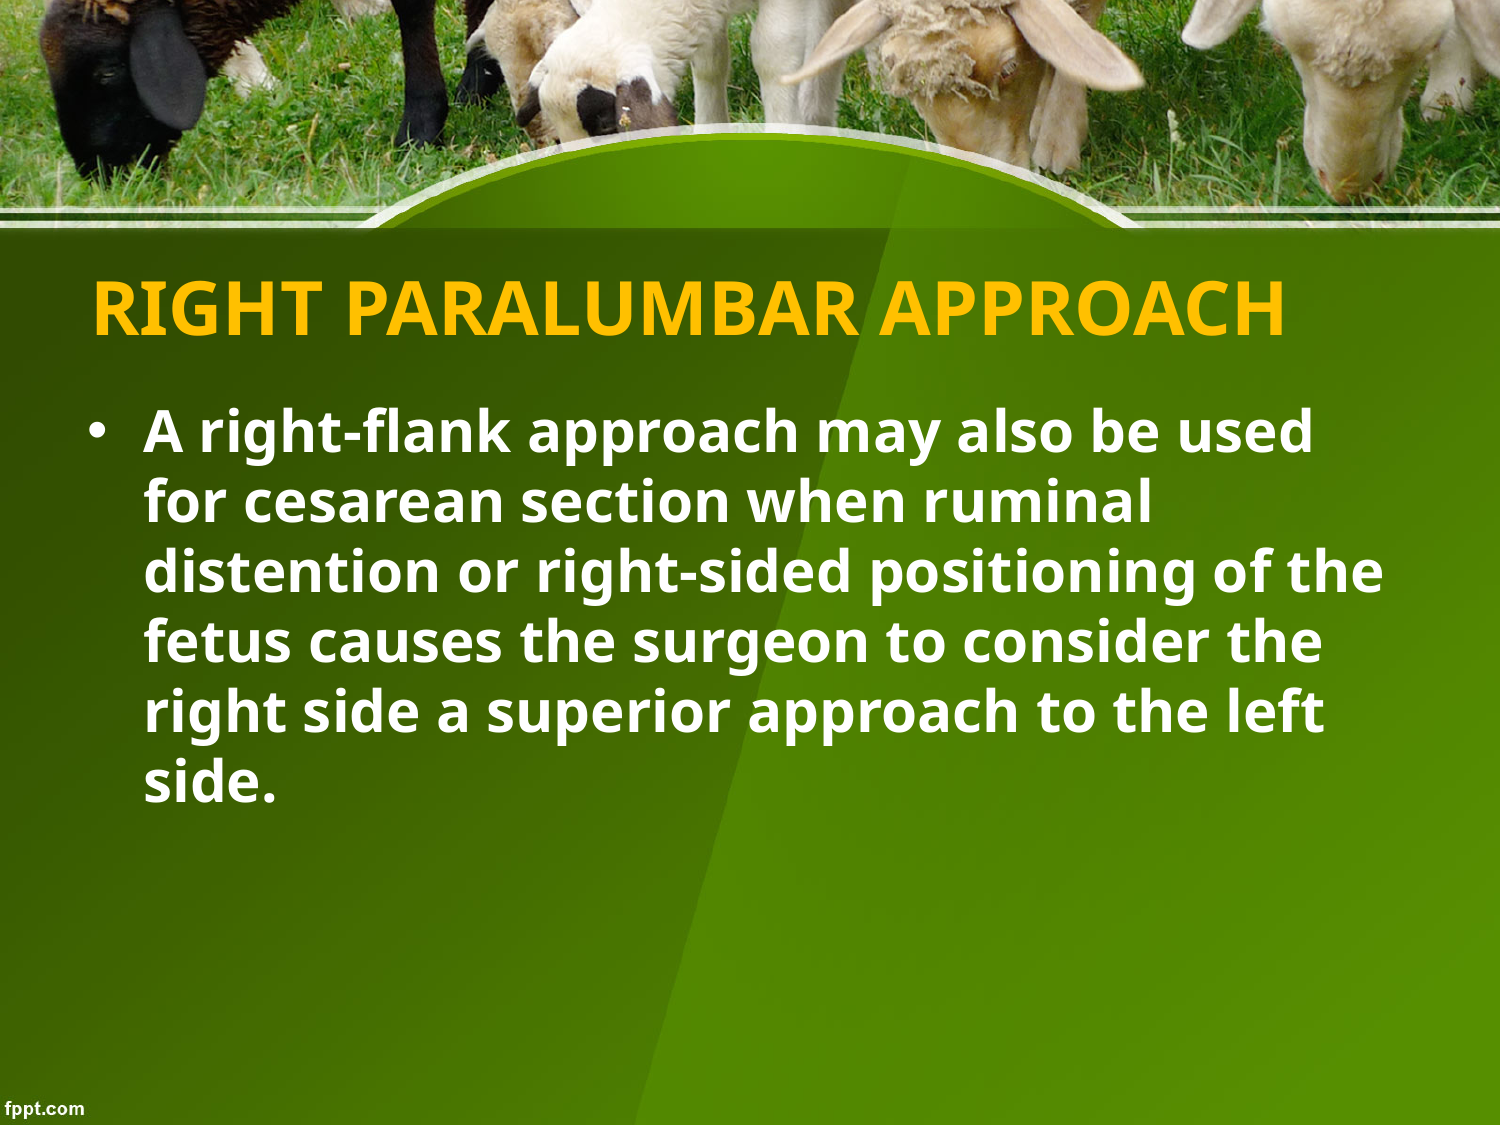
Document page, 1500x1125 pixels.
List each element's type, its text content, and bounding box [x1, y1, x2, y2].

list A right-flank approach may also be used for cesarean section when ruminal distention or right-sided positioning of the fetus causes the surgeon to consider the right side a superior approach to the left side. [72, 305, 1422, 1032]
title RIGHT PARALUMBAR APPROACH [75, 211, 1425, 400]
picture [0, 0, 1500, 1125]
